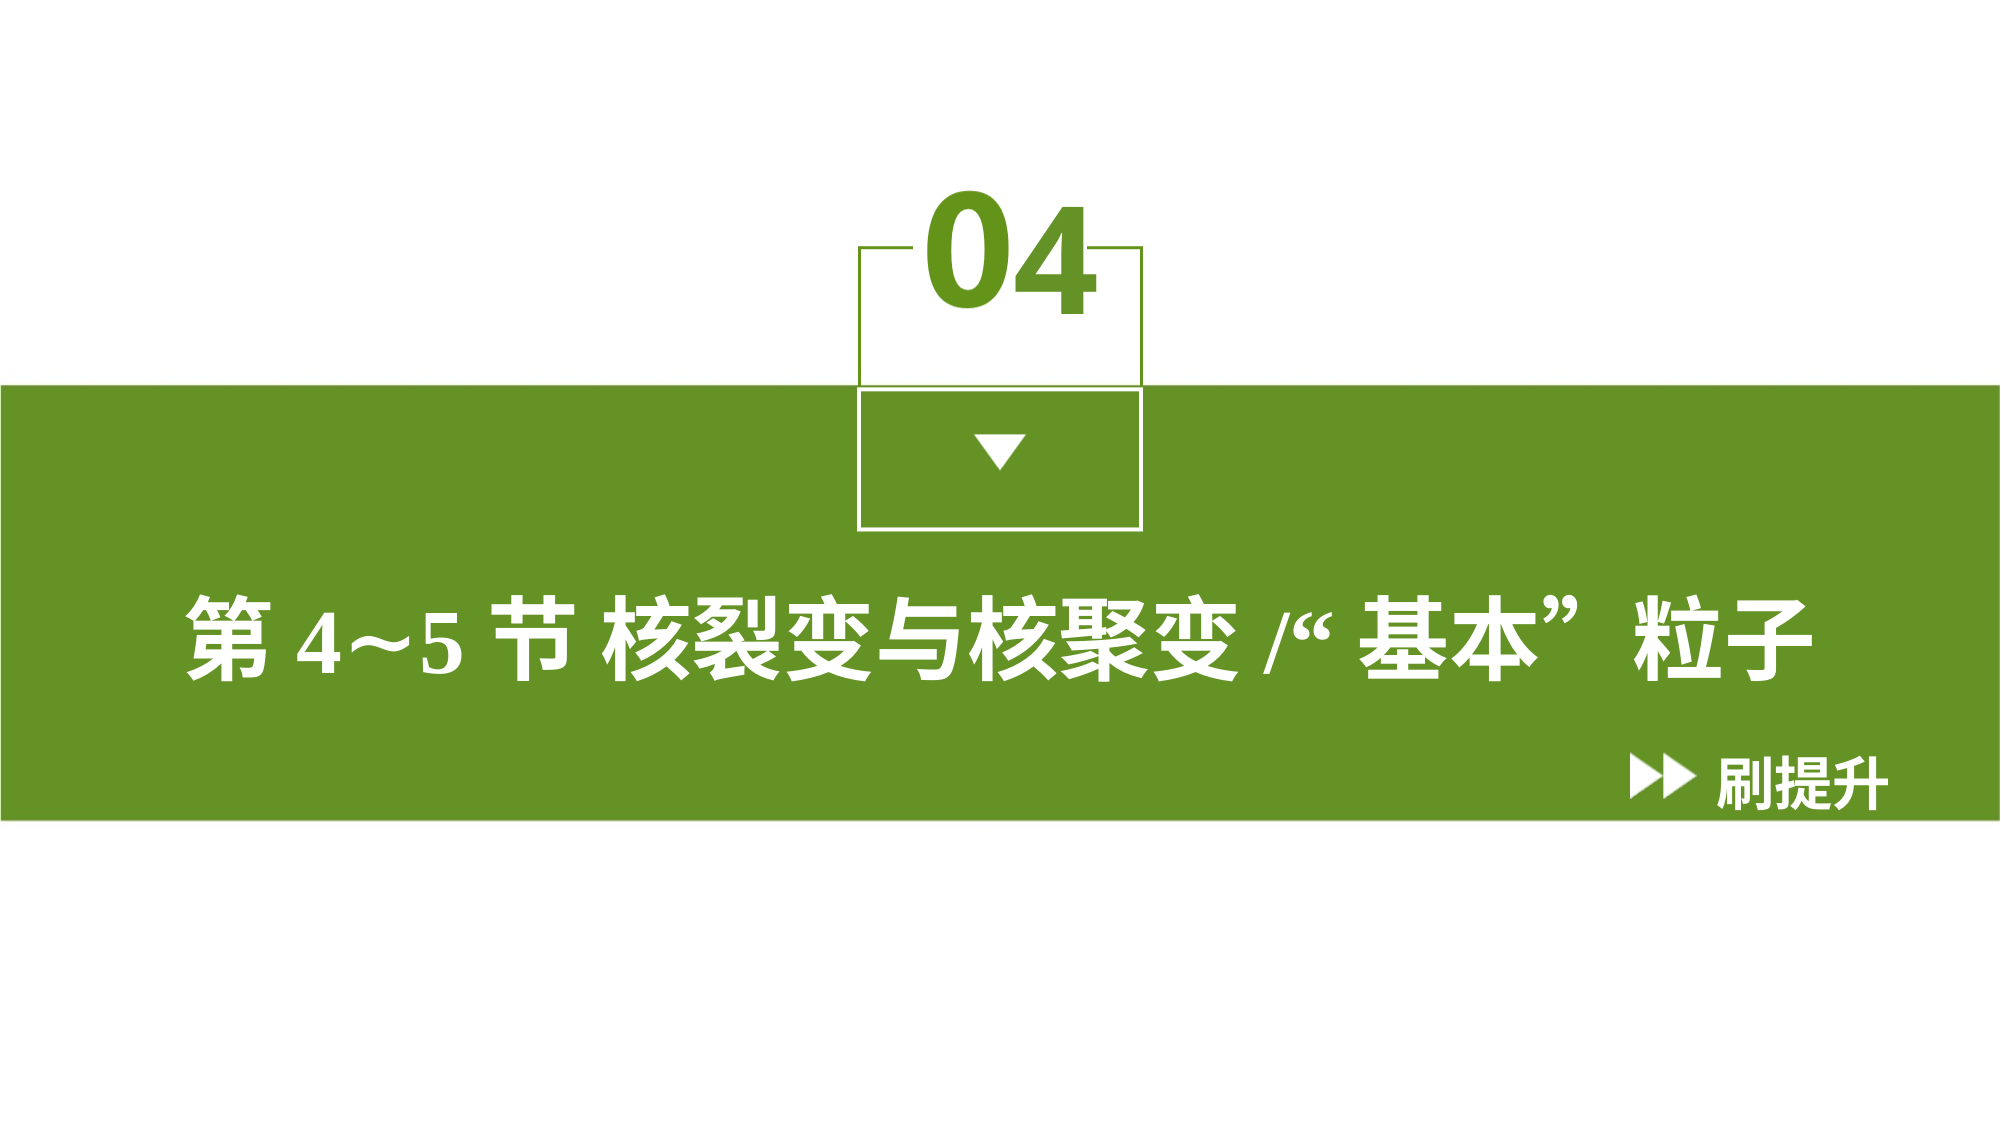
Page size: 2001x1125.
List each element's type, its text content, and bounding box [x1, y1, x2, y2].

picture [0, 0, 2000, 572]
text_box 第4∼5节 核裂变与核聚变/“基本”粒子 [0, 572, 2000, 699]
picture [0, 699, 2000, 1125]
text_box 刷提升 [1715, 718, 1997, 812]
text_box 4 [1013, 156, 1173, 353]
